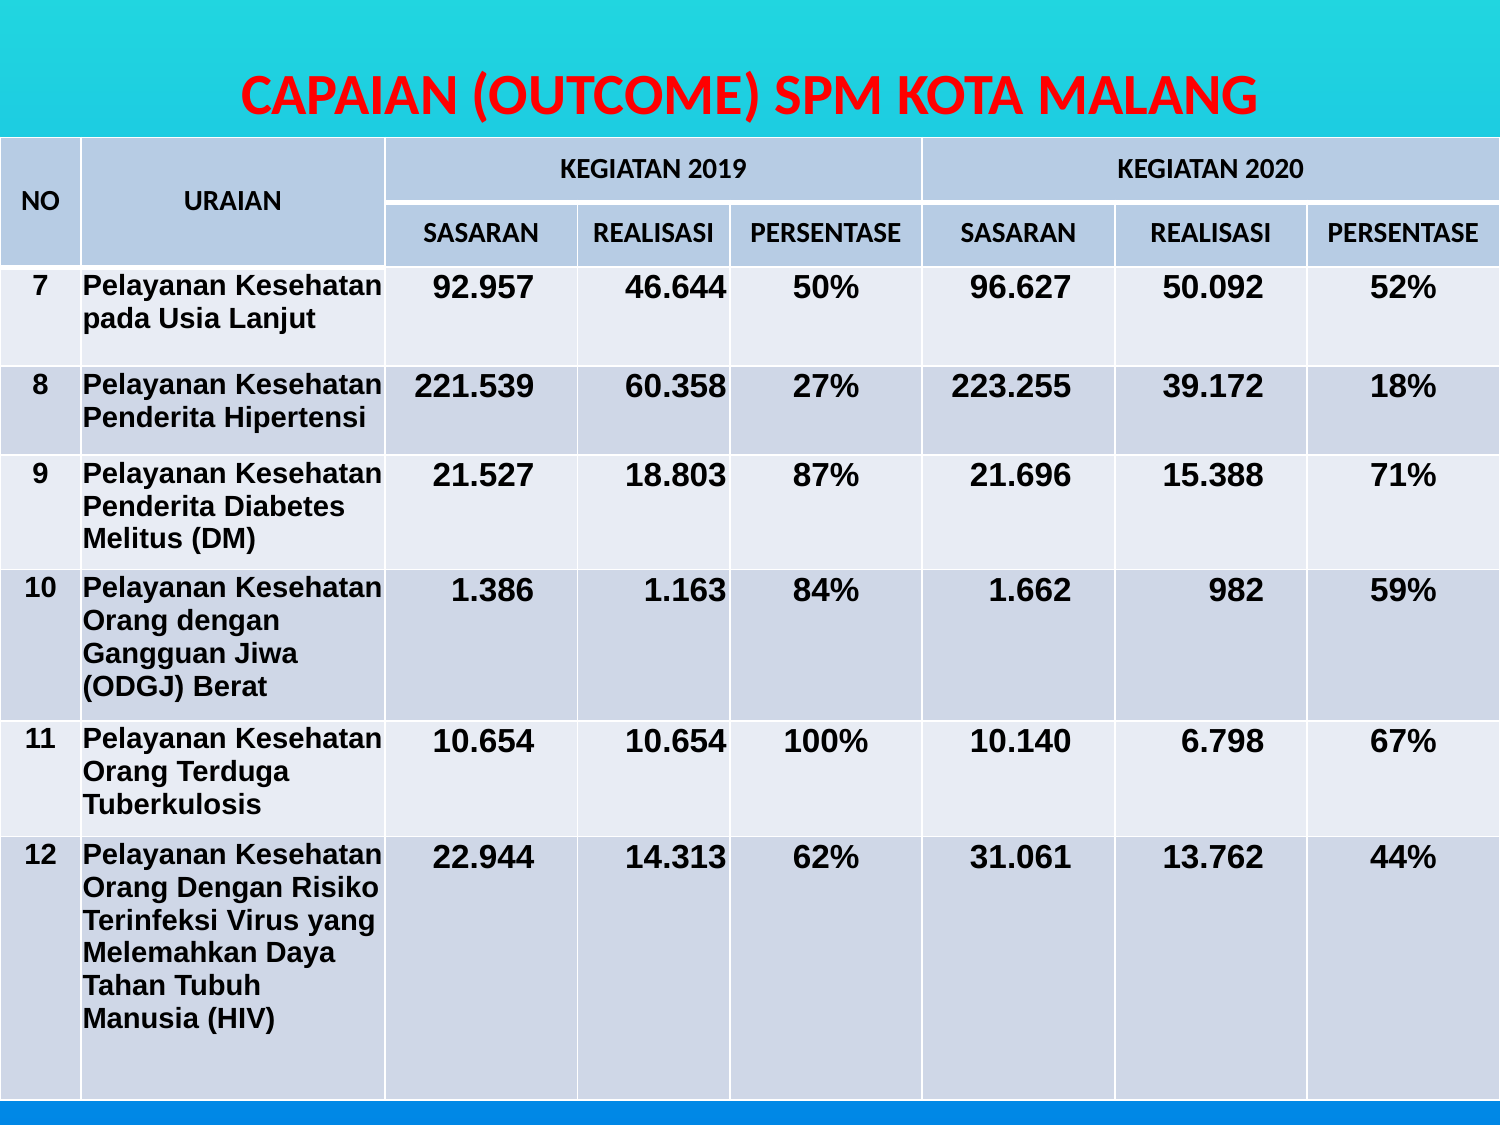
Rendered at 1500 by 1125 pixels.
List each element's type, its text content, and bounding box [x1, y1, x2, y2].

table_cell 1.662 [923, 570, 1114, 720]
table_cell 46.644 [578, 268, 729, 365]
table_header KEGIATAN 2020 [923, 138, 1499, 200]
table_cell 18% [1308, 367, 1499, 454]
table_cell 11 [1, 722, 80, 836]
table_cell 7 [1, 270, 80, 365]
table_cell 10.654 [578, 722, 729, 836]
table_cell 27% [731, 367, 921, 454]
table_cell 10.140 [923, 722, 1114, 836]
table_cell Pelayanan Kesehatan Penderita Hipertensi [82, 367, 384, 454]
table_cell 59% [1308, 570, 1499, 720]
table_cell 22.944 [386, 837, 577, 1099]
table_cell Pelayanan Kesehatan Penderita Diabetes Melitus (DM) [82, 456, 384, 569]
table_cell 9 [1, 456, 80, 569]
table_cell 39.172 [1116, 367, 1306, 454]
table_header KEGIATAN 2019 [386, 138, 921, 200]
table_header NO [1, 138, 80, 265]
table_cell 6.798 [1116, 722, 1306, 836]
table_cell 8 [1, 367, 80, 454]
table_cell 50.092 [1116, 268, 1306, 365]
table_cell 18.803 [578, 456, 729, 569]
table_cell Pelayanan Kesehatan Orang Terduga Tuberkulosis [82, 722, 384, 836]
table_cell 15.388 [1116, 456, 1306, 569]
table_cell 67% [1308, 722, 1499, 836]
table_cell 21.696 [923, 456, 1114, 569]
table_cell Pelayanan Kesehatan pada Usia Lanjut [82, 270, 384, 365]
table_cell Pelayanan Kesehatan Orang Dengan Risiko Terinfeksi Virus yang Melemahkan Daya Tahan Tubuh Manusia (HIV) [82, 837, 384, 1099]
table_cell 223.255 [923, 367, 1114, 454]
table_cell 14.313 [578, 837, 729, 1099]
table_cell 87% [731, 456, 921, 569]
table_cell 71% [1308, 456, 1499, 569]
table_cell 13.762 [1116, 837, 1306, 1099]
table_cell REALISASI [578, 205, 729, 266]
table_cell 221.539 [386, 367, 577, 454]
table_cell 52% [1308, 268, 1499, 365]
table_cell 84% [731, 570, 921, 720]
table_cell 62% [731, 837, 921, 1099]
table_cell Pelayanan Kesehatan Orang dengan Gangguan Jiwa (ODGJ) Berat [82, 570, 384, 720]
table_cell PERSENTASE [1308, 205, 1499, 266]
table_cell 92.957 [386, 268, 577, 365]
table_cell 44% [1308, 837, 1499, 1099]
table_cell SASARAN [386, 205, 577, 266]
title CAPAIAN (OUTCOME) SPM KOTA MALANG [75, 45, 1425, 137]
table_cell PERSENTASE [731, 205, 921, 266]
table_header URAIAN [82, 138, 384, 265]
table_cell 96.627 [923, 268, 1114, 365]
table_cell REALISASI [1116, 205, 1306, 266]
table_cell 10 [1, 570, 80, 720]
table_cell 21.527 [386, 456, 577, 569]
table_cell 60.358 [578, 367, 729, 454]
table_cell SASARAN [923, 205, 1114, 266]
table_cell 10.654 [386, 722, 577, 836]
table_cell 1.386 [386, 570, 577, 720]
table_cell 982 [1116, 570, 1306, 720]
table_cell 1.163 [578, 570, 729, 720]
table_cell 31.061 [923, 837, 1114, 1099]
table_cell 50% [731, 268, 921, 365]
table_cell 12 [1, 837, 80, 1099]
table_cell 100% [731, 722, 921, 836]
